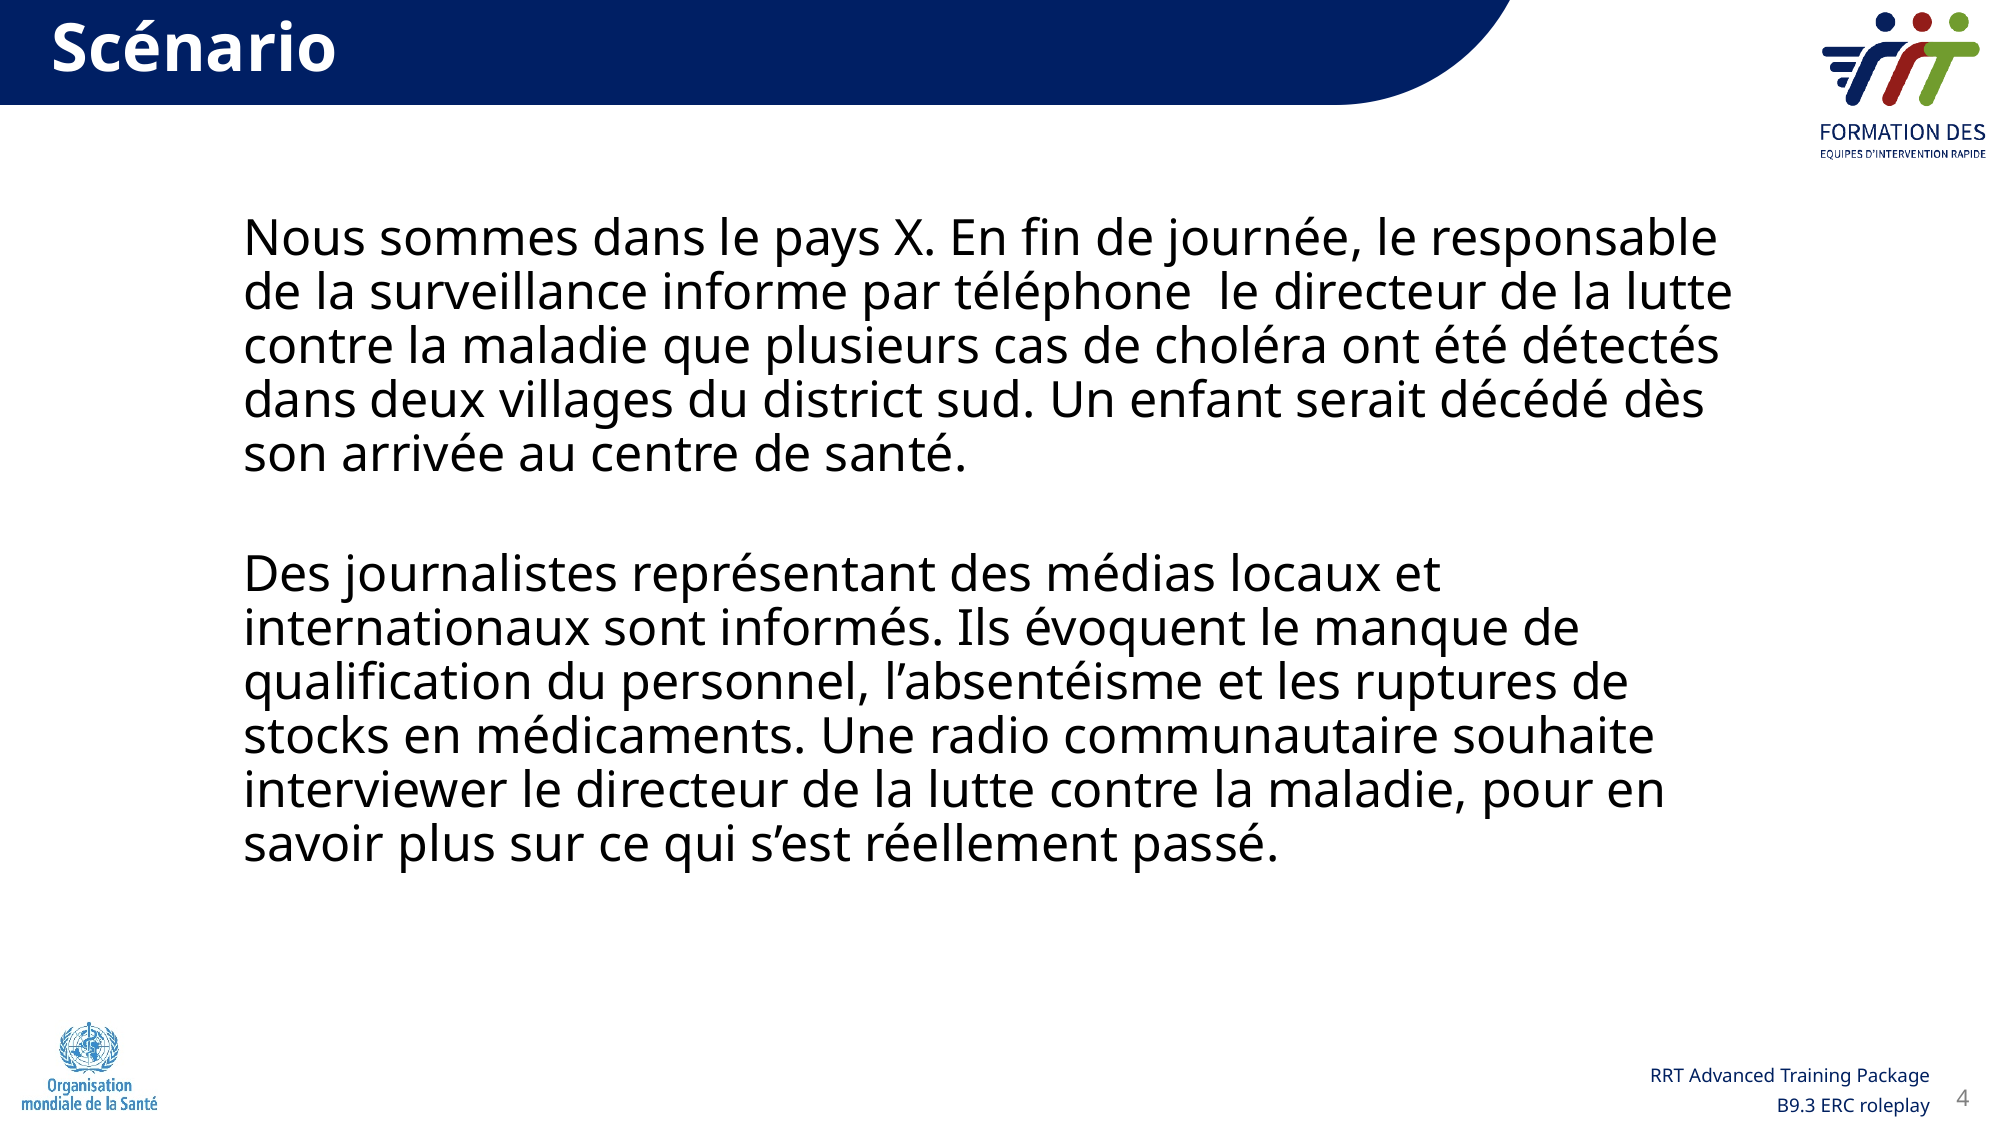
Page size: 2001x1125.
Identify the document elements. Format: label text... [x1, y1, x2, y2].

picture [20, 1020, 158, 1111]
picture [0, 0, 1533, 105]
title Scénario [43, 0, 631, 104]
list Nous sommes dans le pays X. En fin de journée, le responsable de la surveillance informe par téléphone le directeur de la lutte contre la maladie que plusieurs cas de choléra ont été détectés dans deux villages du district sud. Un enfant serait décédé dès son arrivée au centre de santé. Des journalistes représentant des médias locaux et internationaux sont informés. Ils évoquent le manque de qualification du personnel, l’absentéisme et les ruptures de stocks en médicaments. Une radio communautaire souhaite interviewer le directeur de la lutte contre la maladie, pour en savoir plus sur ce qui s’est réellement passé. [235, 204, 1781, 969]
picture [1820, 11, 1986, 160]
